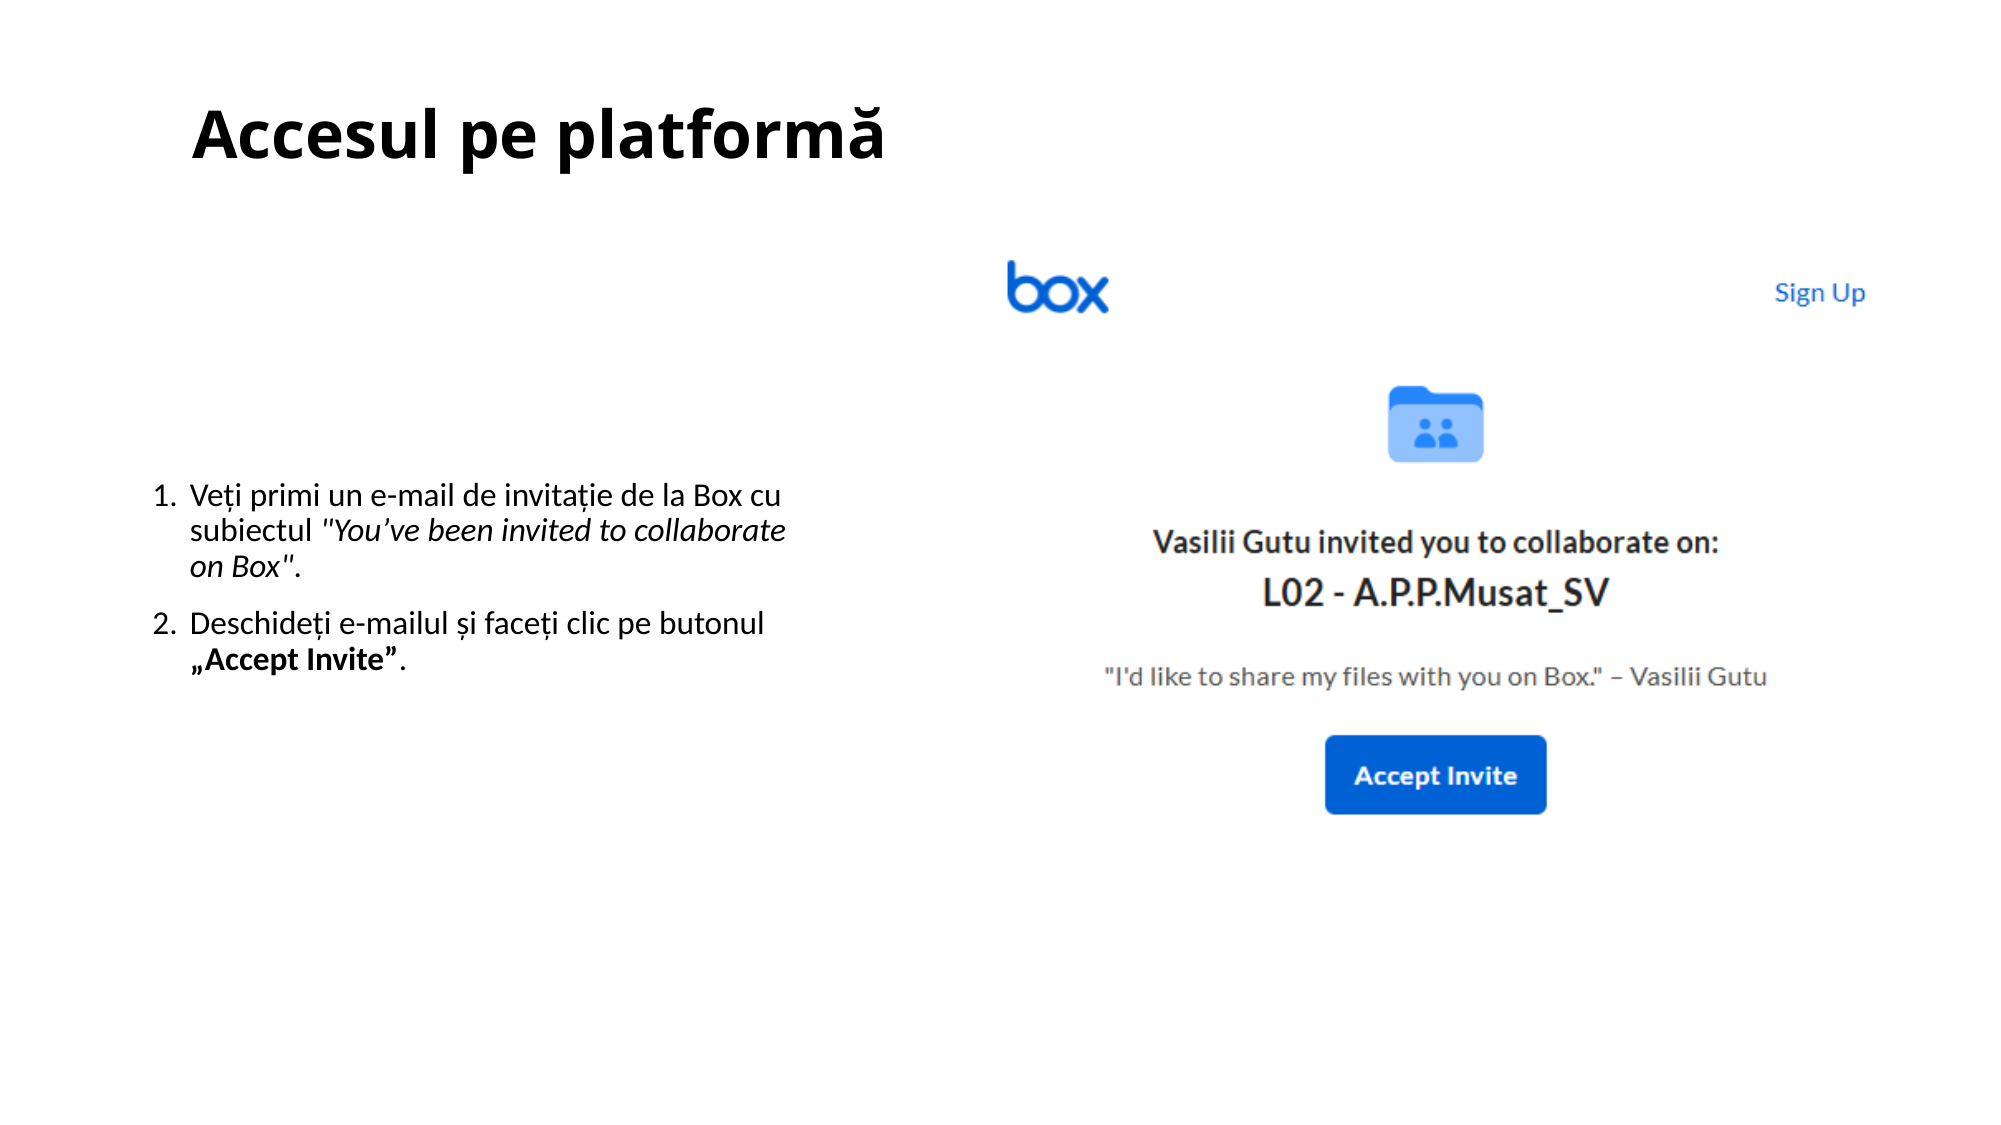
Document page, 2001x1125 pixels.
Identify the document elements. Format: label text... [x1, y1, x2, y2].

title Accesul pe platformă [177, 93, 1823, 260]
picture [955, 234, 1906, 891]
list Veți primi un e-mail de invitație de la Box cu subiectul "You’ve been invited to collaborate on Box". Deschideți e-mailul și faceți clic pe butonul „Accept Invite”. [137, 469, 831, 1014]
